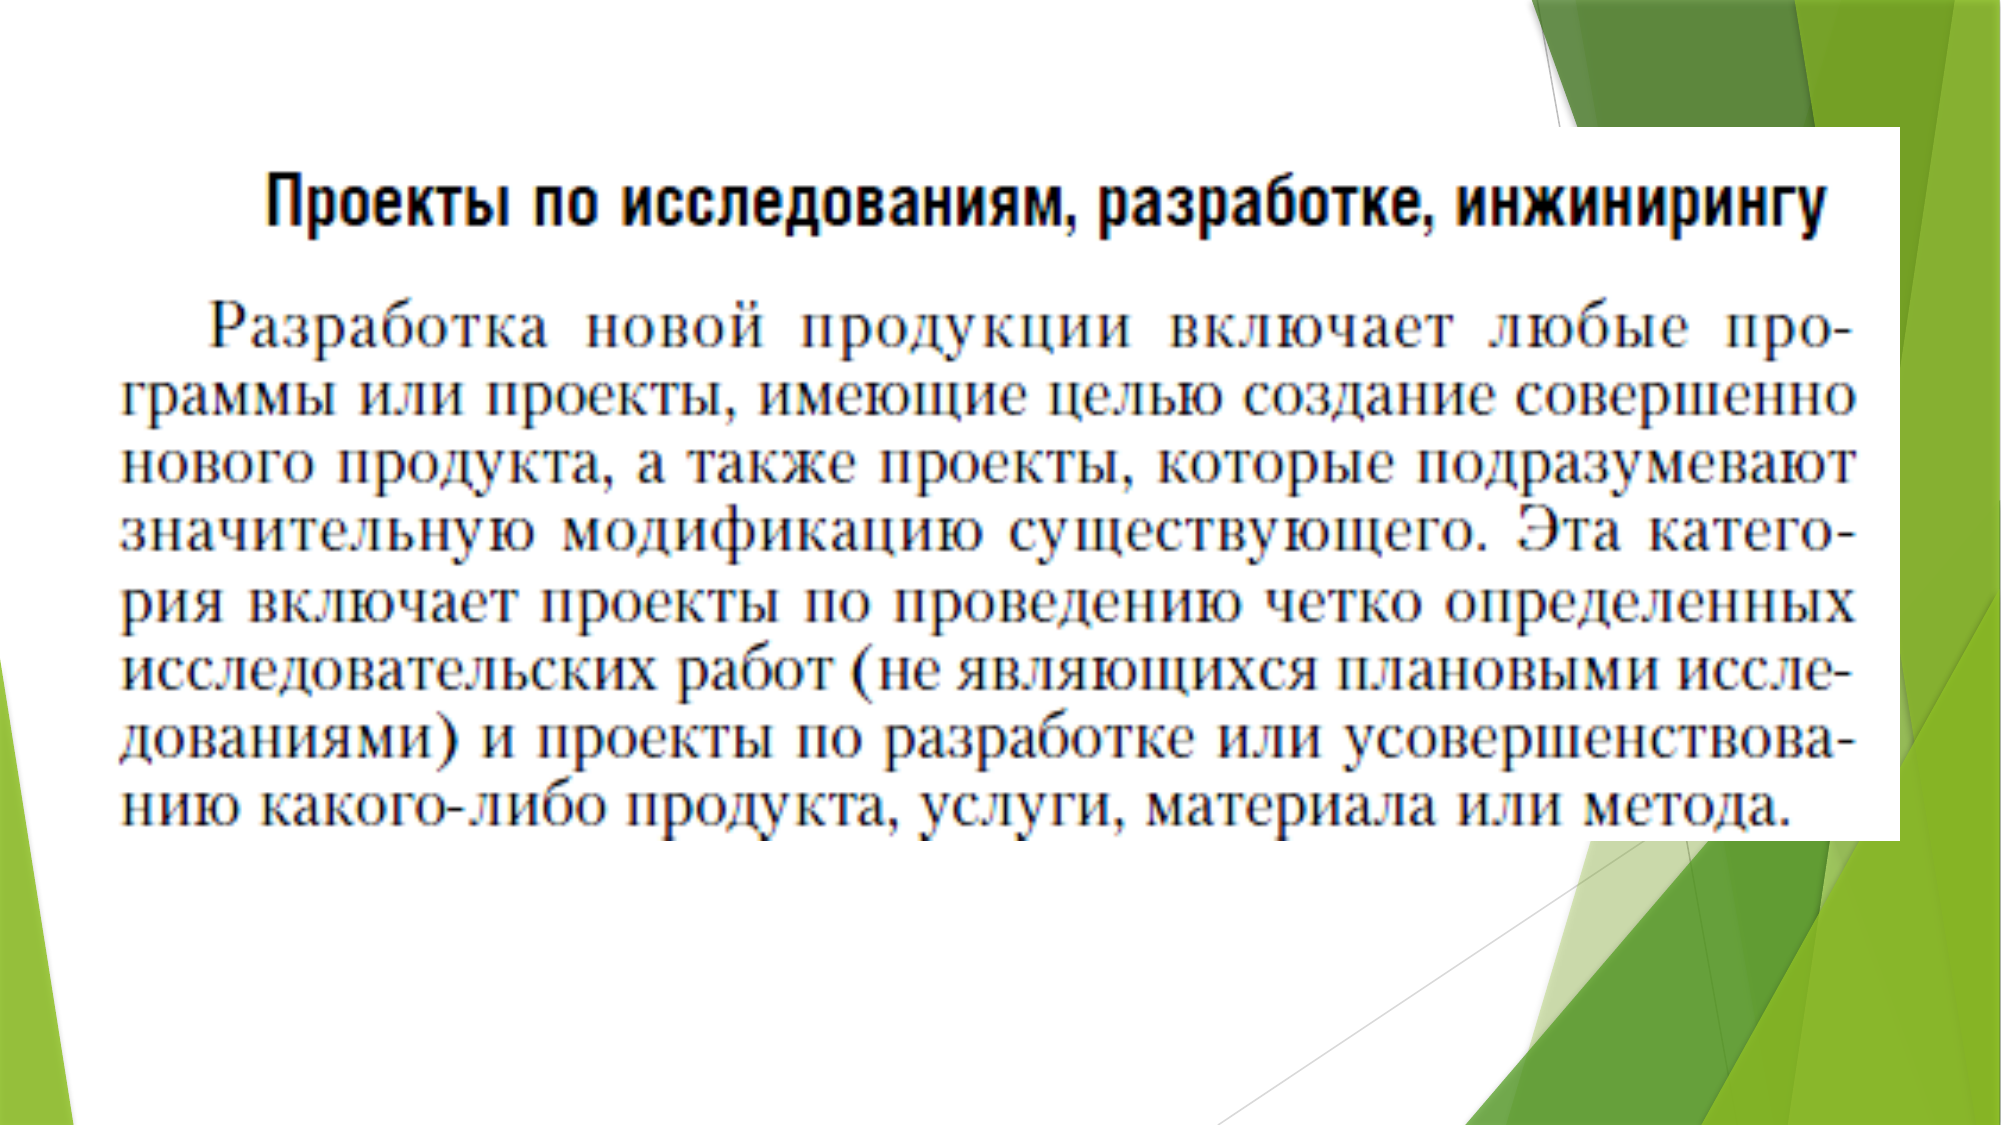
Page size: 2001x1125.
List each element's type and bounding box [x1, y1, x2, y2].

picture [52, 126, 1901, 841]
